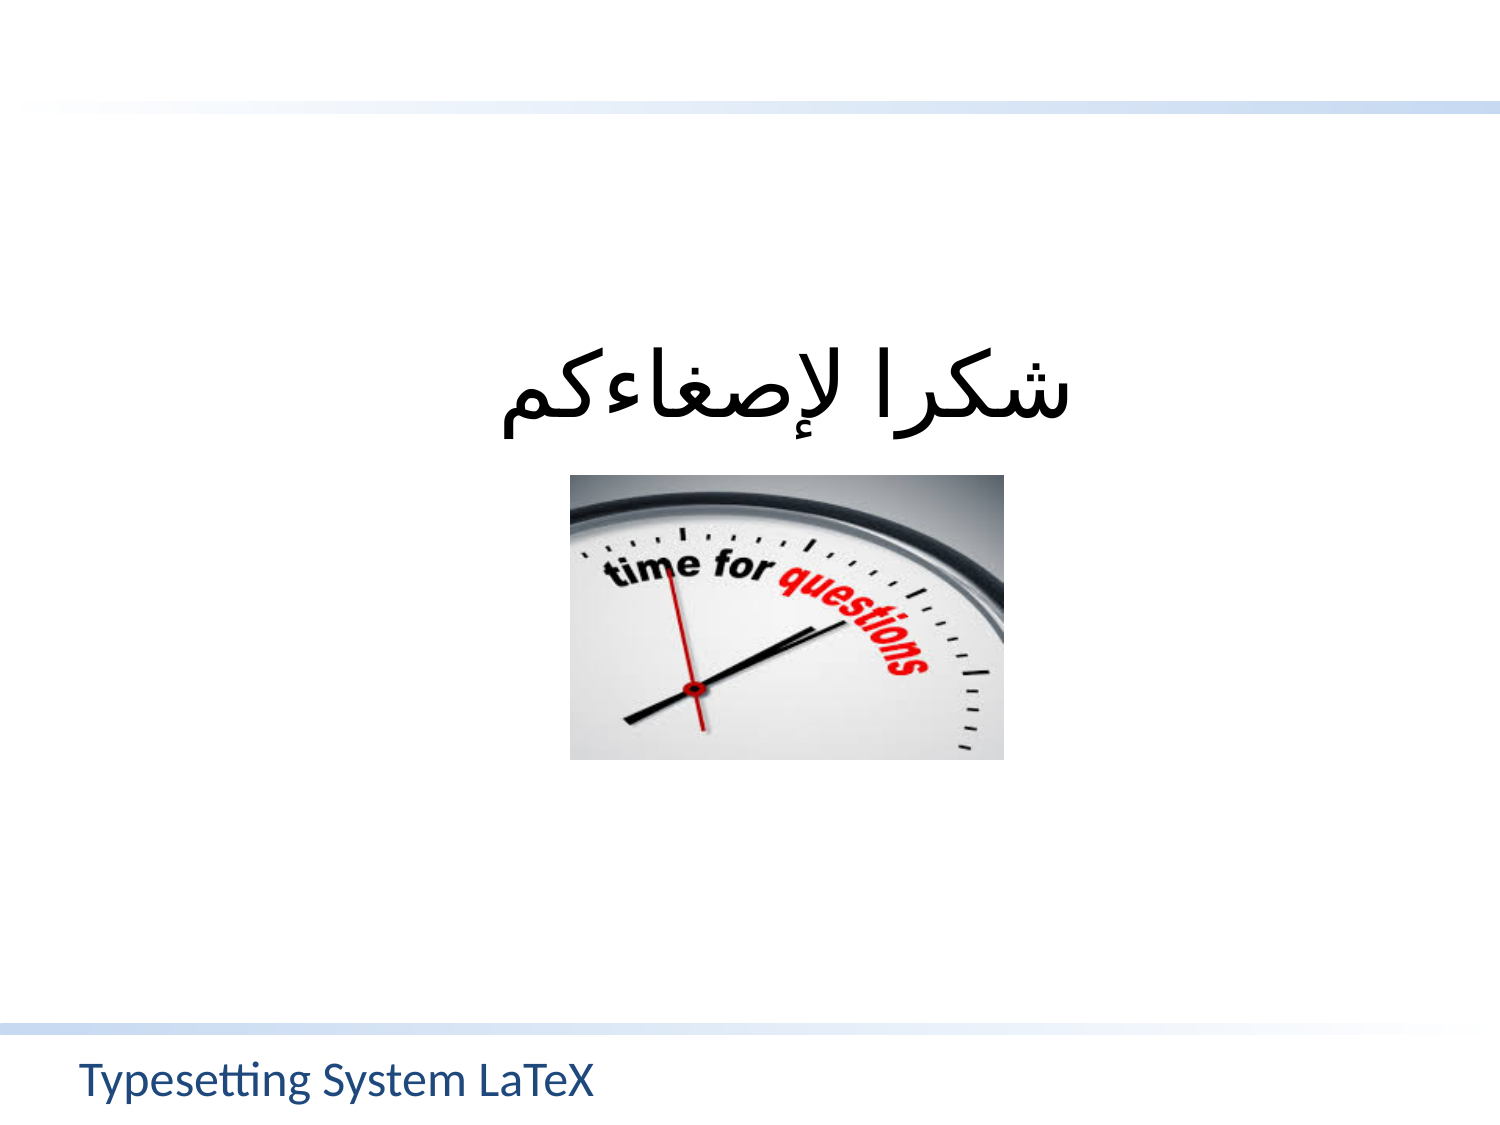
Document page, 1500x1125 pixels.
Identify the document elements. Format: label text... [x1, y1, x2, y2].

title شكرا لإصغاءكم [112, 287, 1463, 475]
text_box [0, 100, 1500, 116]
picture [570, 475, 1004, 761]
text_box [0, 1021, 1500, 1037]
text_box Typesetting System LaTeX [63, 1037, 1399, 1125]
